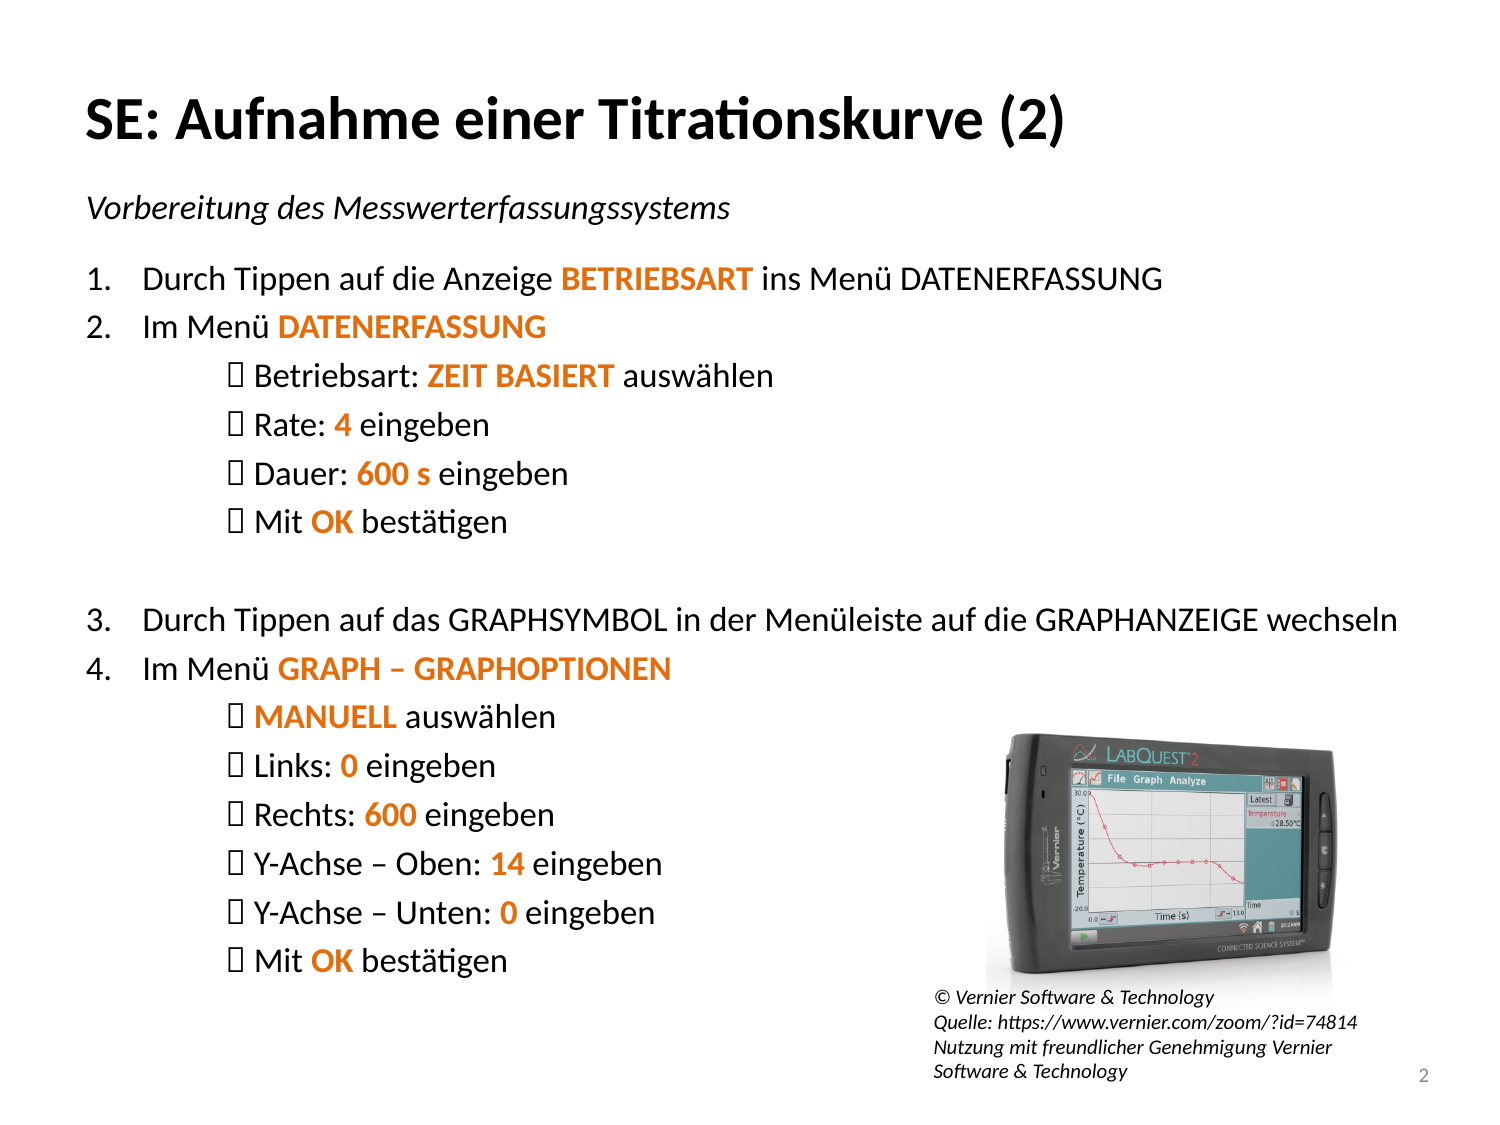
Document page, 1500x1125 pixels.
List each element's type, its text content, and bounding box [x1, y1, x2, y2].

text_box © Vernier Software & Technology Quelle: https://www.vernier.com/zoom/?id=74814 Nutzung mit freundlicher Genehmigung Vernier Software & Technology [918, 975, 1400, 1091]
title SE: Aufnahme einer Titrationskurve (2) [70, 70, 1430, 160]
slide_number 2 [1400, 1051, 1430, 1087]
list Vorbereitung des Messwerterfassungssystems Durch Tippen auf die Anzeige BETRIEBSART ins Menü DATENERFASSUNG Im Menü DATENERFASSUNG  Betriebsart: ZEIT BASIERT auswählen  Rate: 4 eingeben  Dauer: 600 s eingeben  Mit OK bestätigen Durch Tippen auf das GRAPHSYMBOL in der Menüleiste auf die GRAPHANZEIGE wechseln Im Menü GRAPH – GRAPHOPTIONEN  MANUELL auswählen  Links: 0 eingeben  Rechts: 600 eingeben  Y-Achse – Oben: 14 eingeben  Y-Achse – Unten: 0 eingeben  Mit OK bestätigen [70, 177, 1430, 1004]
picture [985, 715, 1365, 1010]
